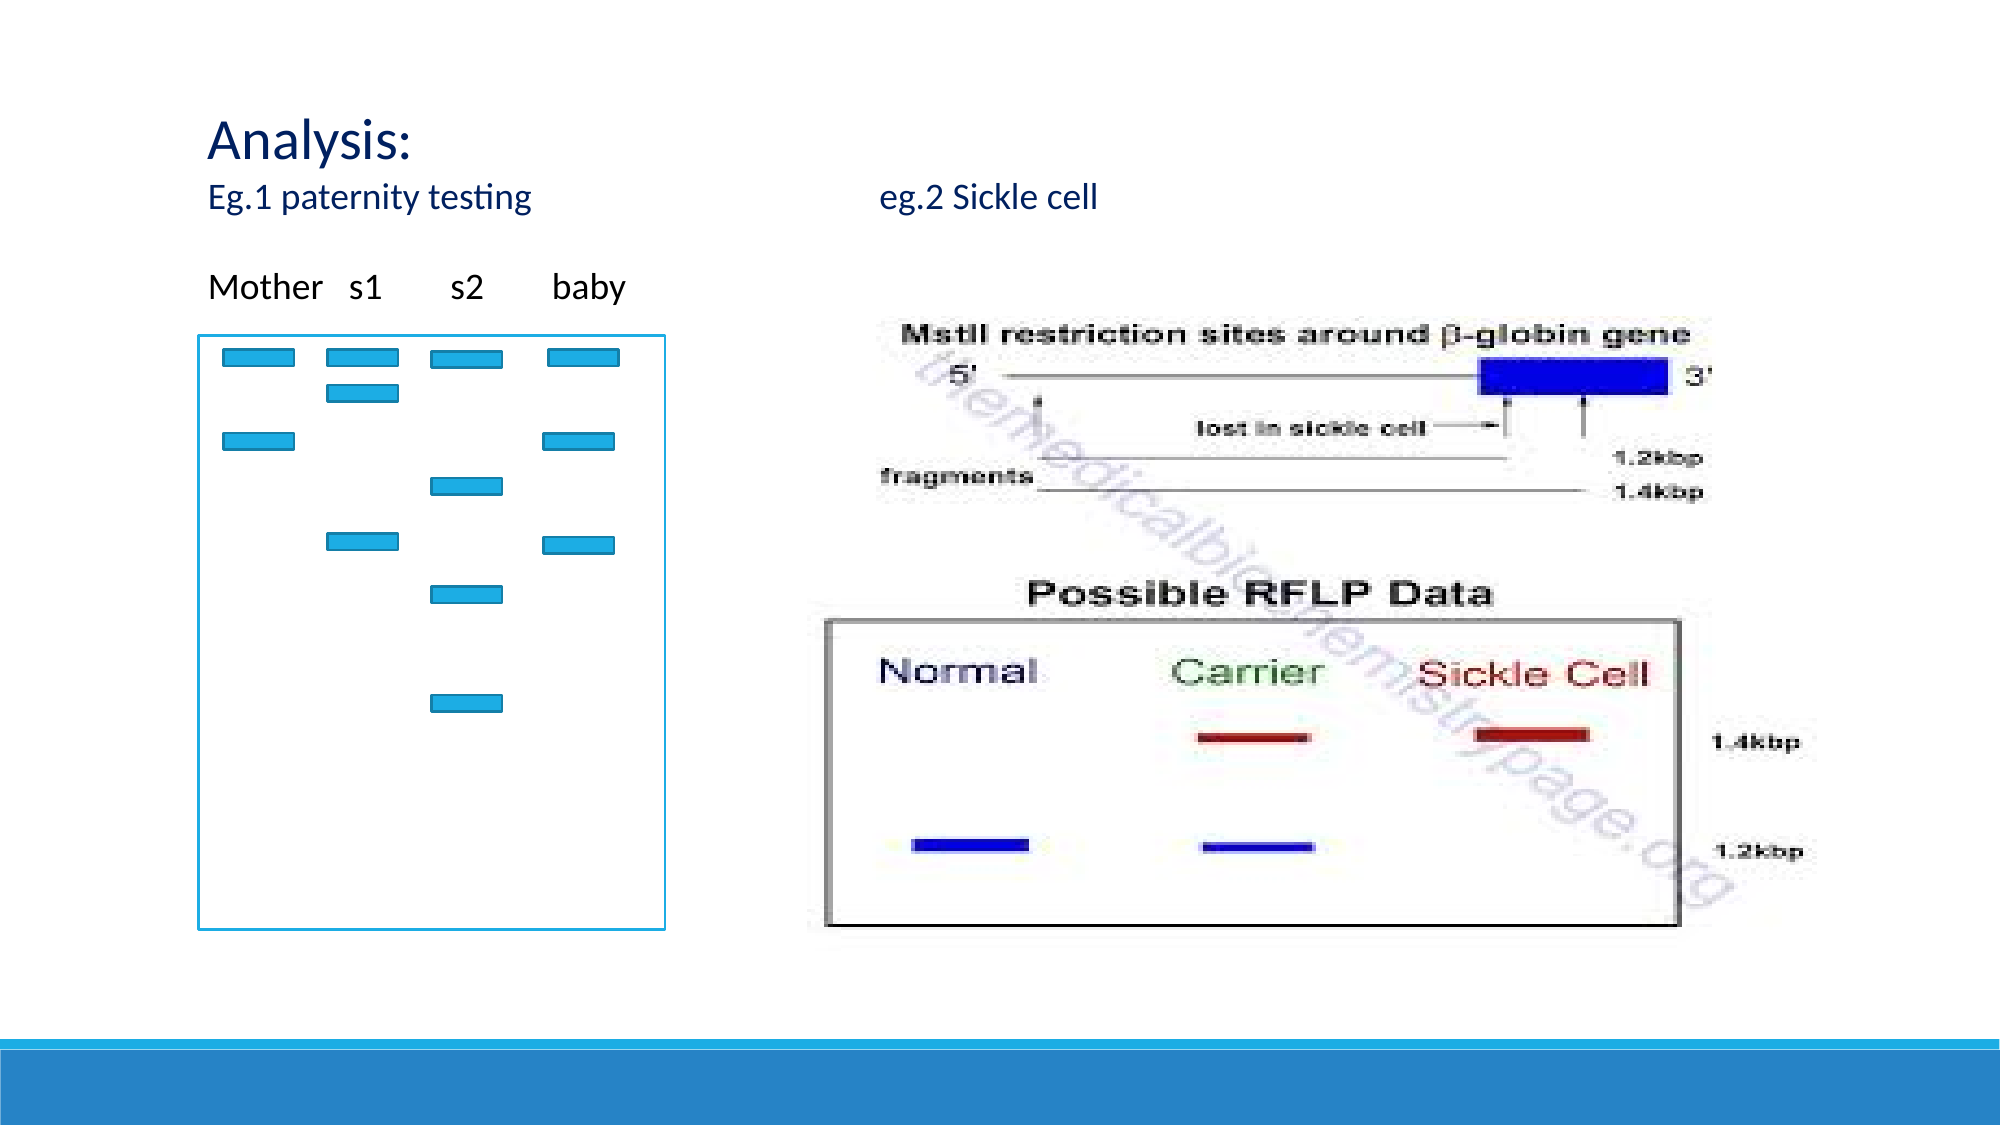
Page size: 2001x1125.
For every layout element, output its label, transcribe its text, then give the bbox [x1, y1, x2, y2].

text_box [430, 350, 503, 369]
picture [807, 315, 1817, 955]
text_box [222, 432, 295, 451]
text_box [542, 536, 615, 555]
text_box [326, 348, 399, 367]
text_box [430, 585, 503, 604]
text_box Analysis: Eg.1 paternity testing eg.2 Sickle cell Mother s1 s2 baby [193, 94, 1826, 315]
text_box [430, 477, 503, 496]
text_box [222, 348, 295, 367]
text_box [326, 532, 399, 551]
text_box [326, 384, 399, 403]
text_box [430, 694, 503, 713]
text_box [197, 334, 666, 931]
text_box [547, 348, 620, 367]
text_box [542, 432, 615, 451]
